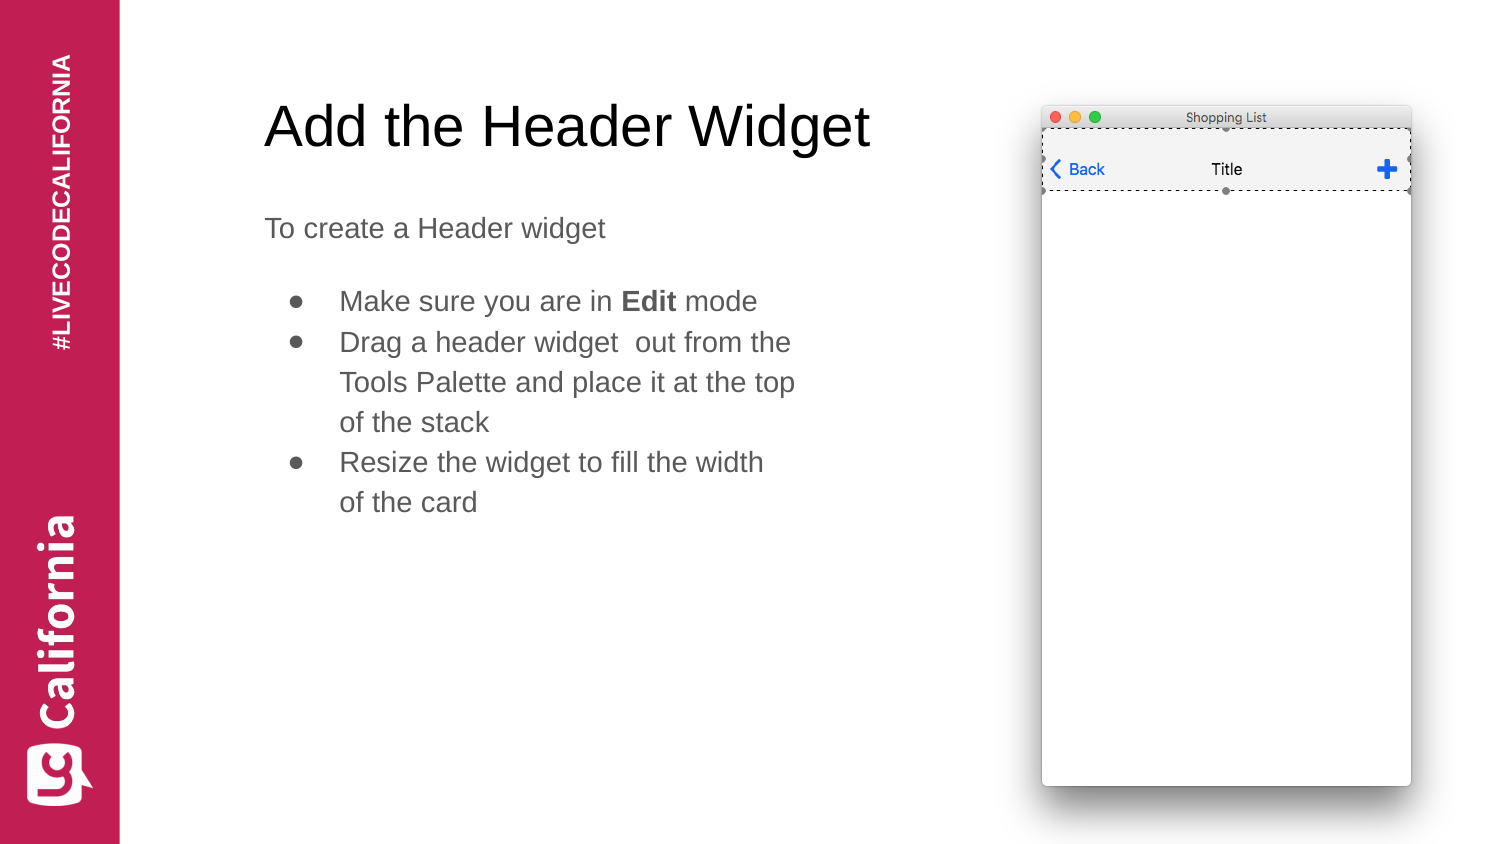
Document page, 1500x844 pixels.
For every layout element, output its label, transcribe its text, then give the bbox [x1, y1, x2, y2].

picture [985, 74, 1466, 844]
picture [0, 0, 120, 844]
list To create a Header widget Make sure you are in Edit mode Drag a header widget out from the Tools Palette and place it at the top of the stack Resize the widget to fill the width of the card [249, 189, 813, 750]
title Add the Header Widget [249, 72, 1417, 167]
